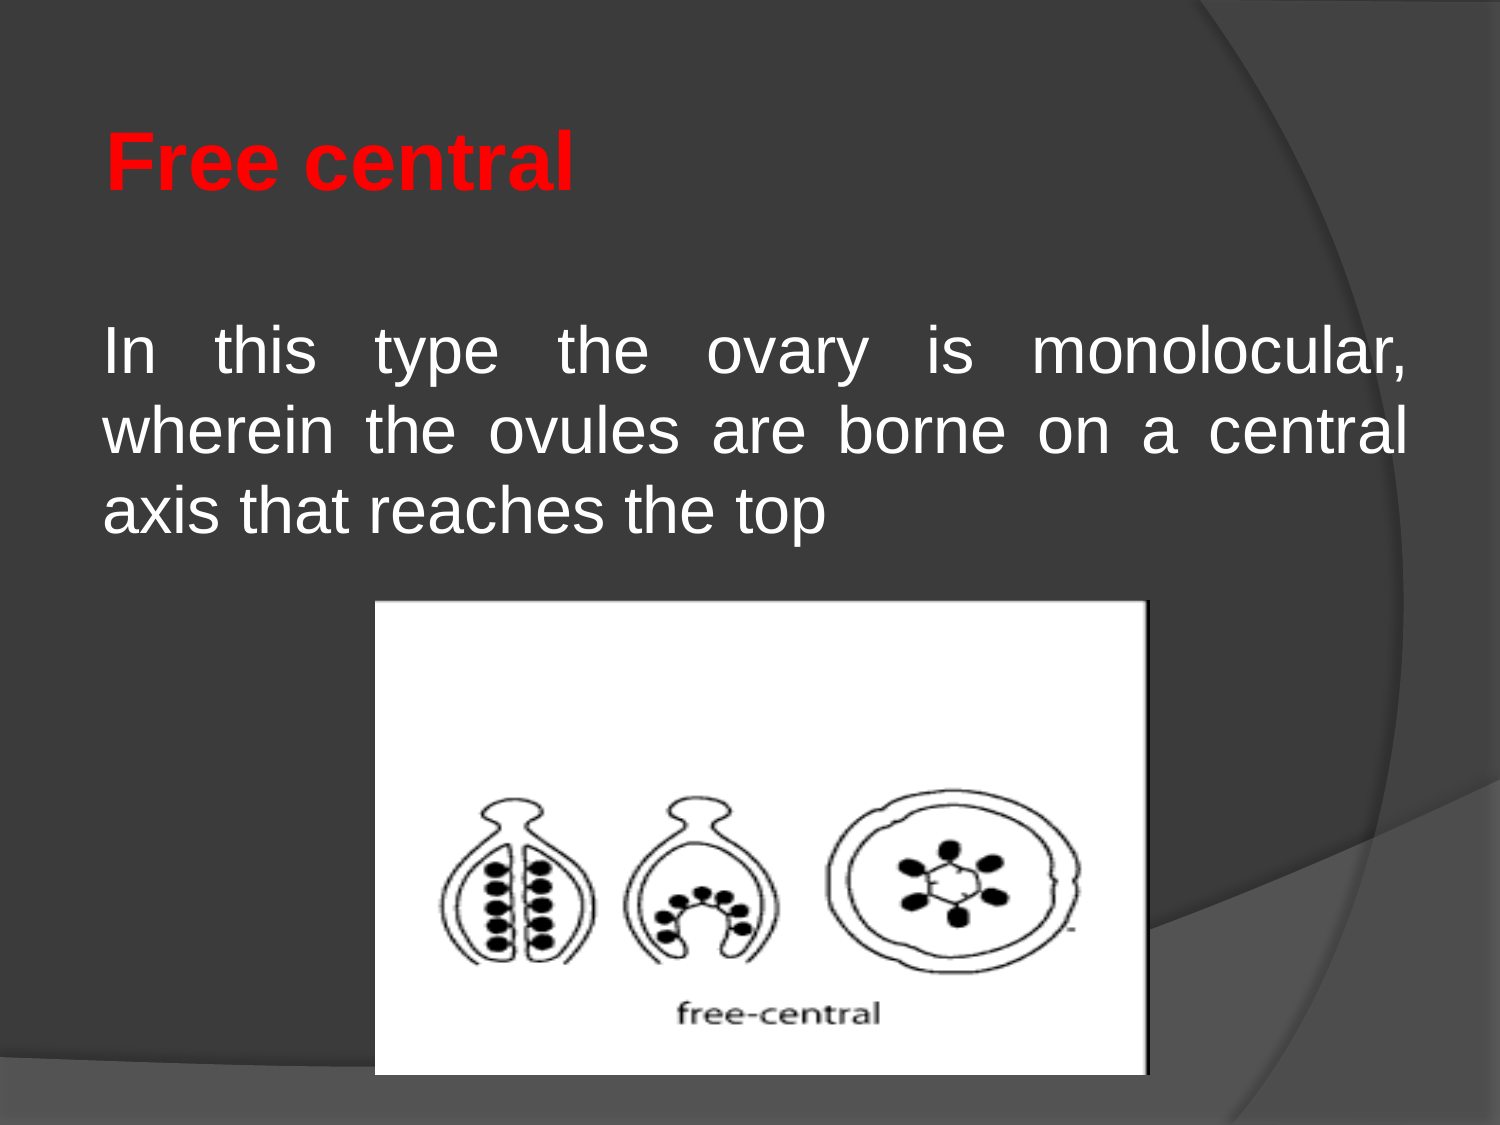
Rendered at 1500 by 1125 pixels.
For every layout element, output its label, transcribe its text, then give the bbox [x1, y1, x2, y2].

text_box In this type the ovary is monolocular, wherein the ovules are borne on a central axis that reaches the top [87, 299, 1425, 555]
picture [374, 599, 1151, 1076]
text_box Free central [90, 99, 593, 215]
